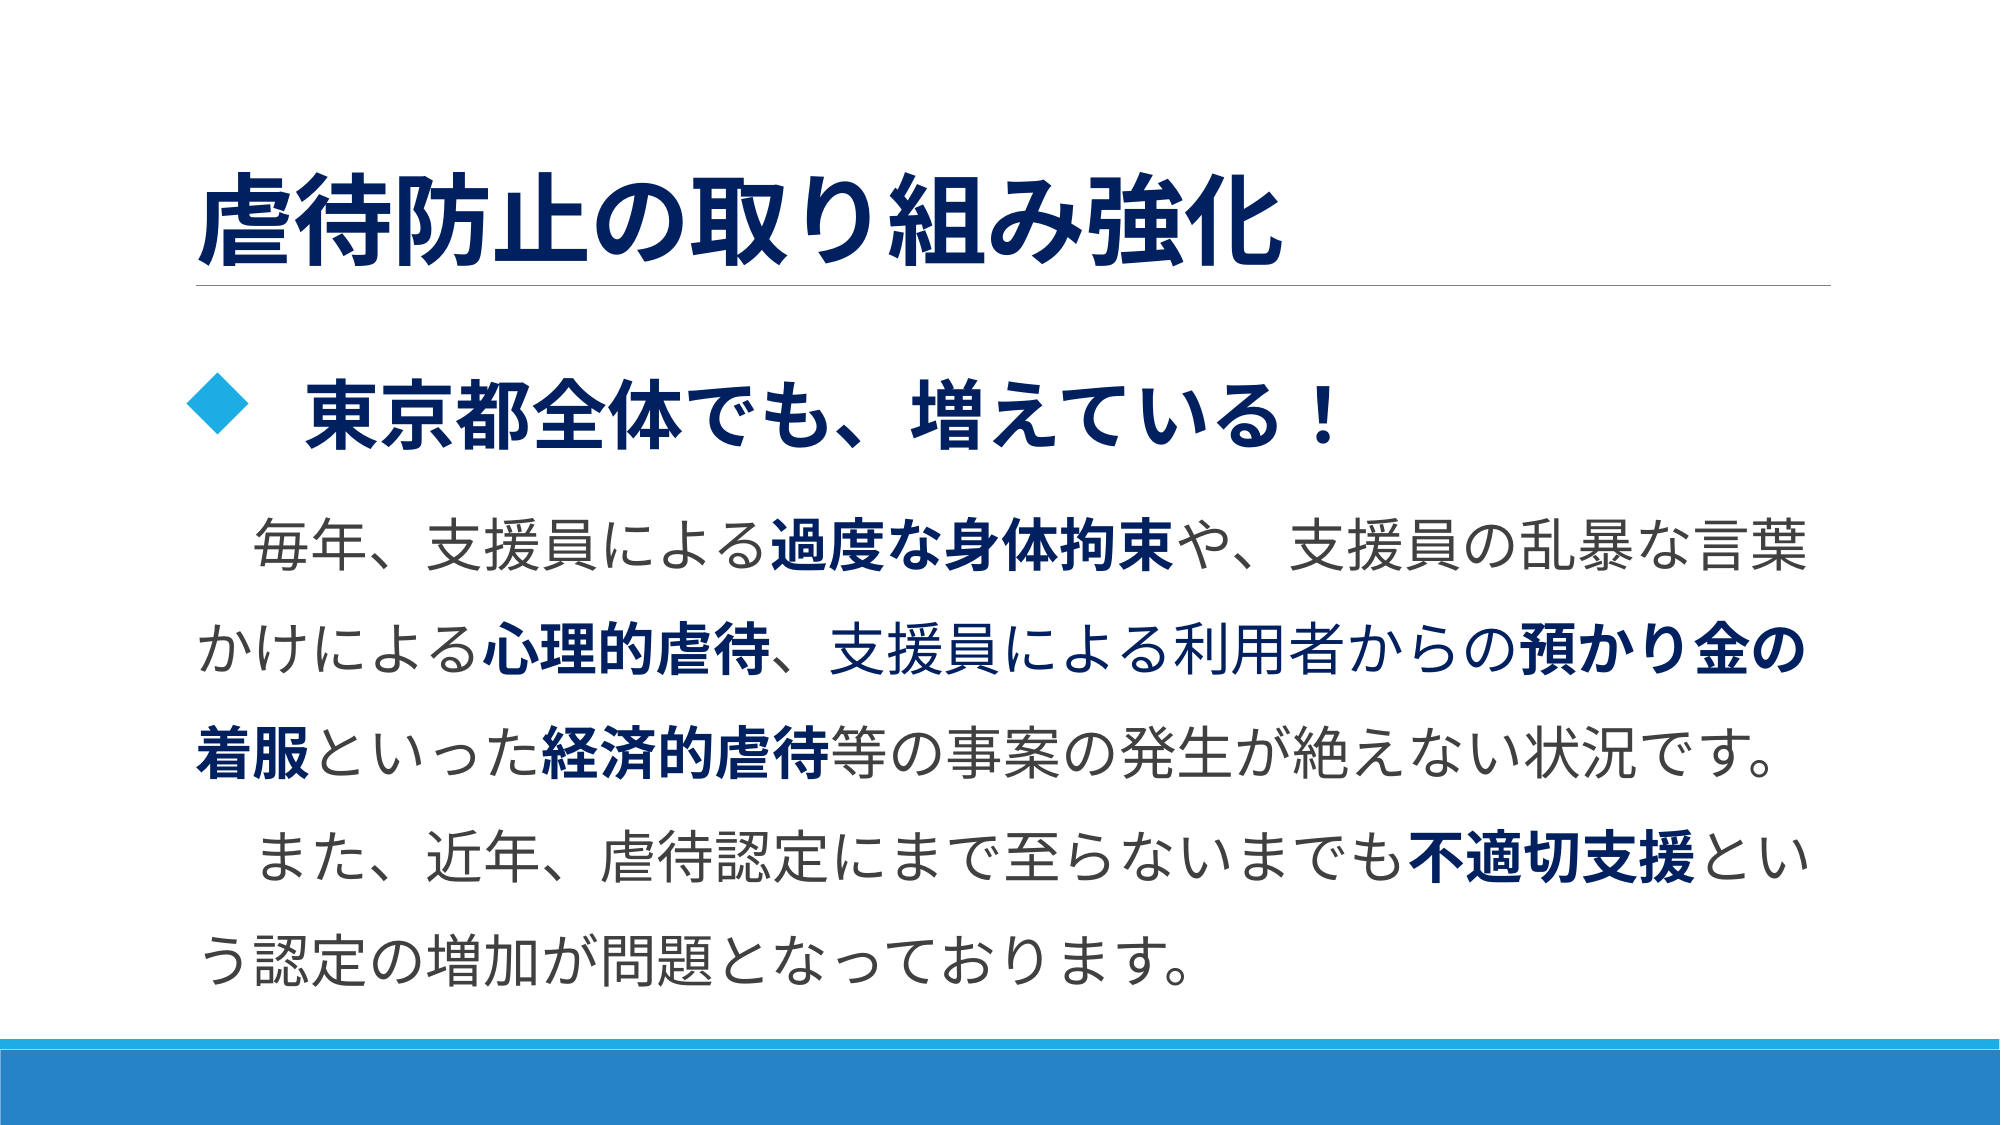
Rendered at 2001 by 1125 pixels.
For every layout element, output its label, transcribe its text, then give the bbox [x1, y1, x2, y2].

title 虐待防止の取り組み強化 [180, 47, 1830, 285]
list 東京都全体でも、増えている！ 毎年、支援員による過度な身体拘束や、支援員の乱暴な言葉かけによる心理的虐待、支援員による利用者からの預かり金の着服といった経済的虐待等の事案の発生が絶えない状況です。 また、近年、虐待認定にまで至らないまでも不適切支援という認定の増加が問題となっております。 [180, 314, 1830, 1032]
